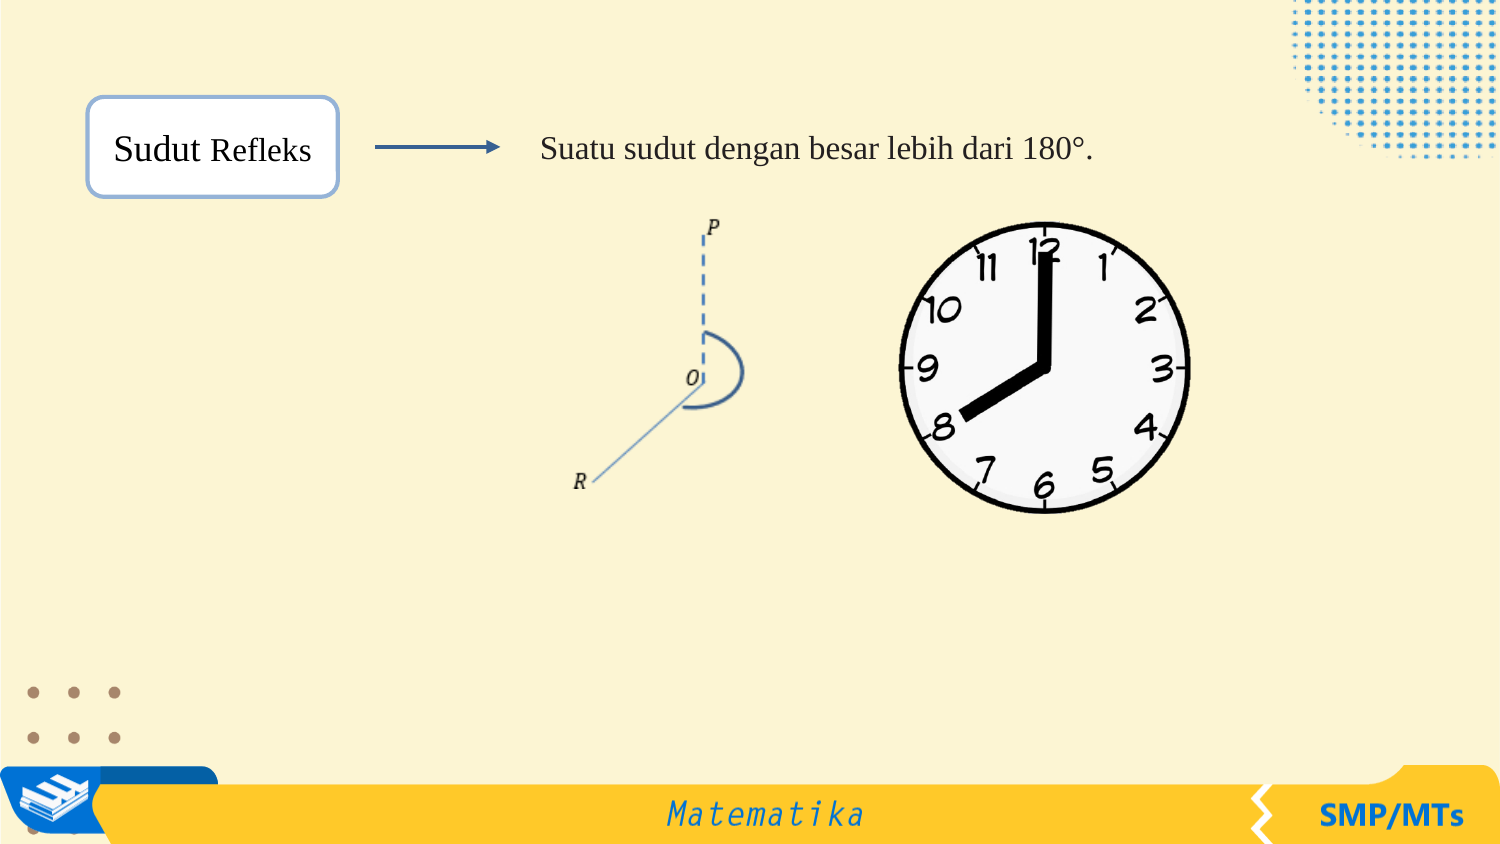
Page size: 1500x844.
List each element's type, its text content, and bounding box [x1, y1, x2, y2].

text_box Suatu sudut dengan besar lebih dari 180°. [525, 119, 1163, 174]
text_box Sudut Refleks [85, 94, 340, 199]
picture [0, 0, 1500, 844]
